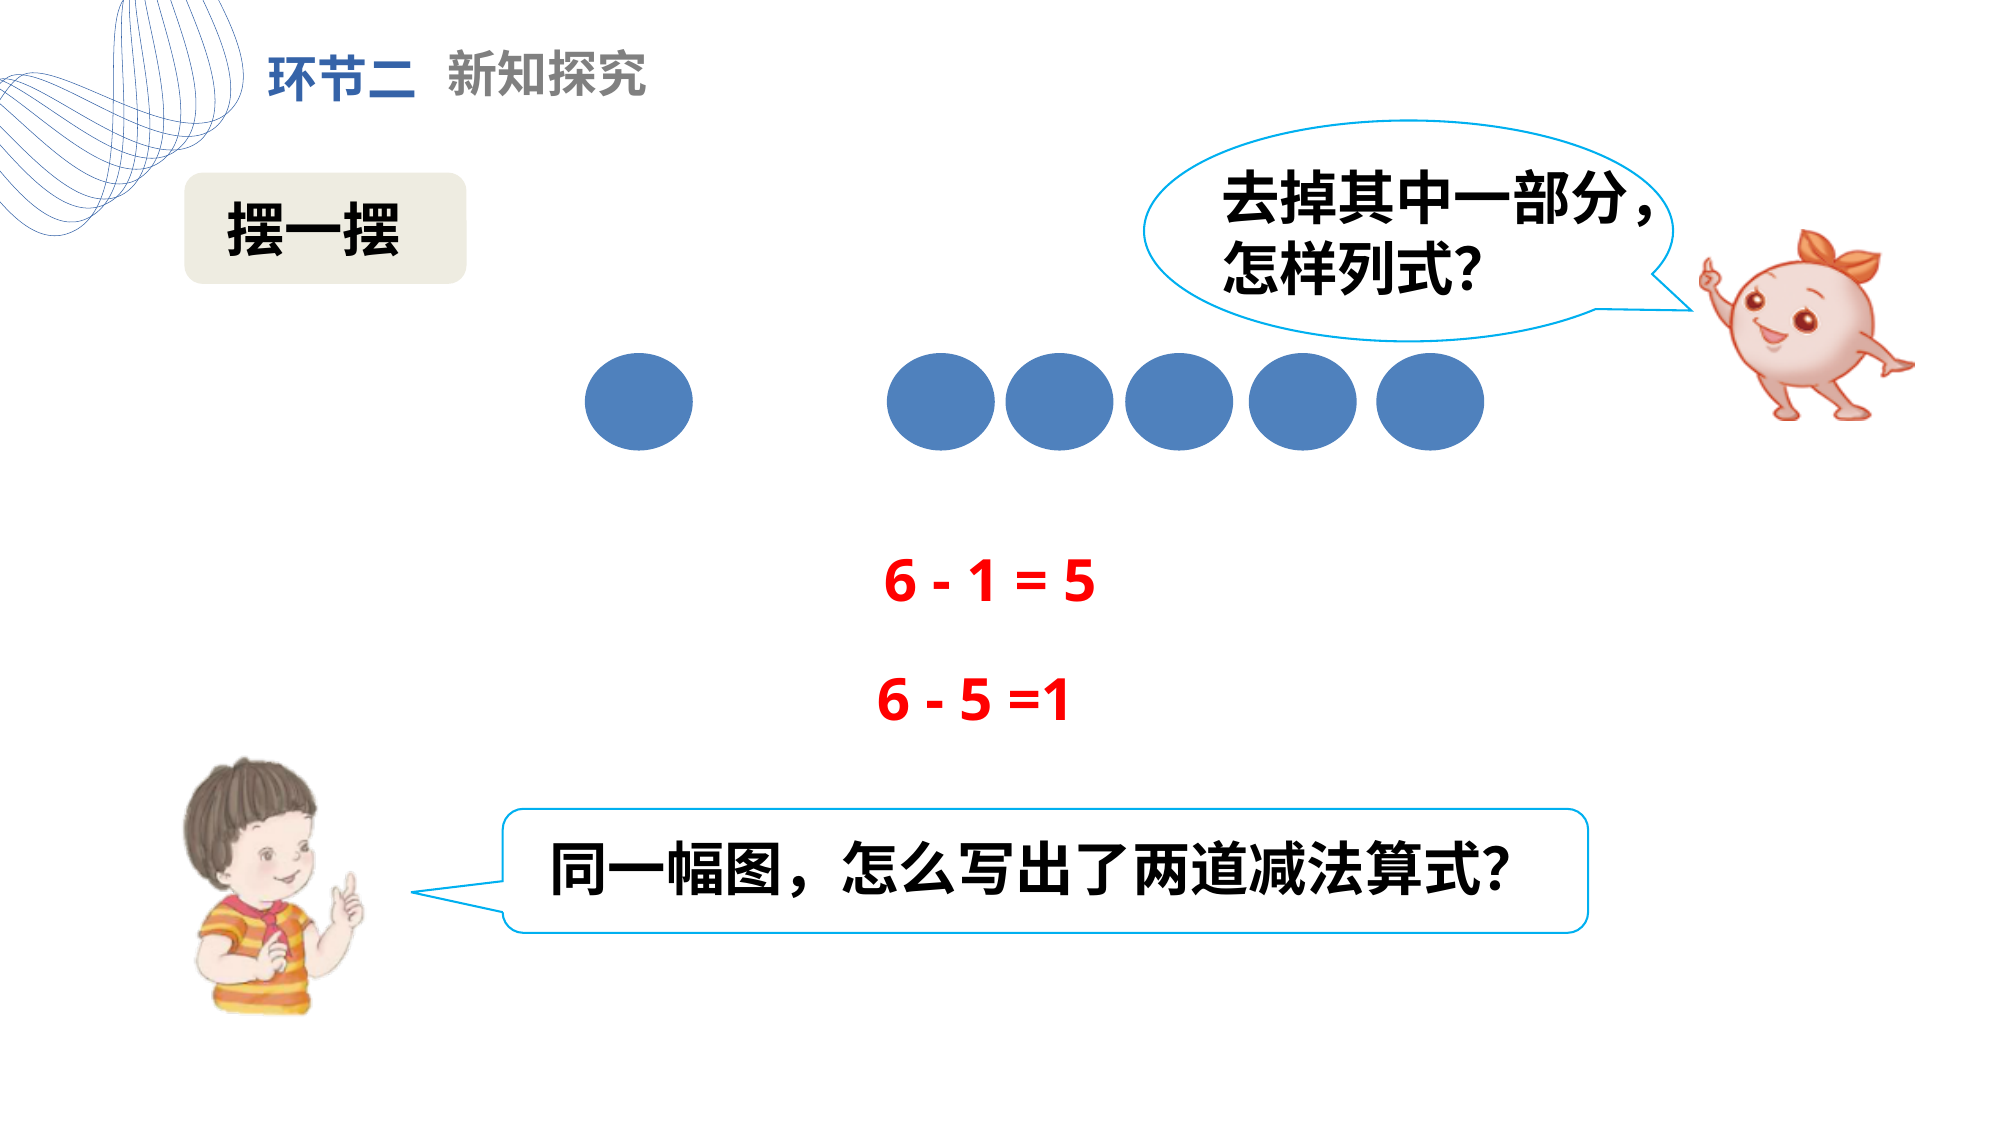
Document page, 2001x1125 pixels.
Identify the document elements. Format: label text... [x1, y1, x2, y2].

text_box [583, 351, 694, 452]
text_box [886, 352, 1485, 451]
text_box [125, 740, 1589, 1040]
text_box 6 - 5 =1 [862, 654, 1134, 740]
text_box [184, 172, 474, 284]
text_box 6 - 1 = 5 [869, 535, 1112, 621]
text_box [1144, 120, 1915, 421]
text_box 环节二 [252, 39, 433, 115]
text_box 新知探究 [432, 34, 663, 110]
